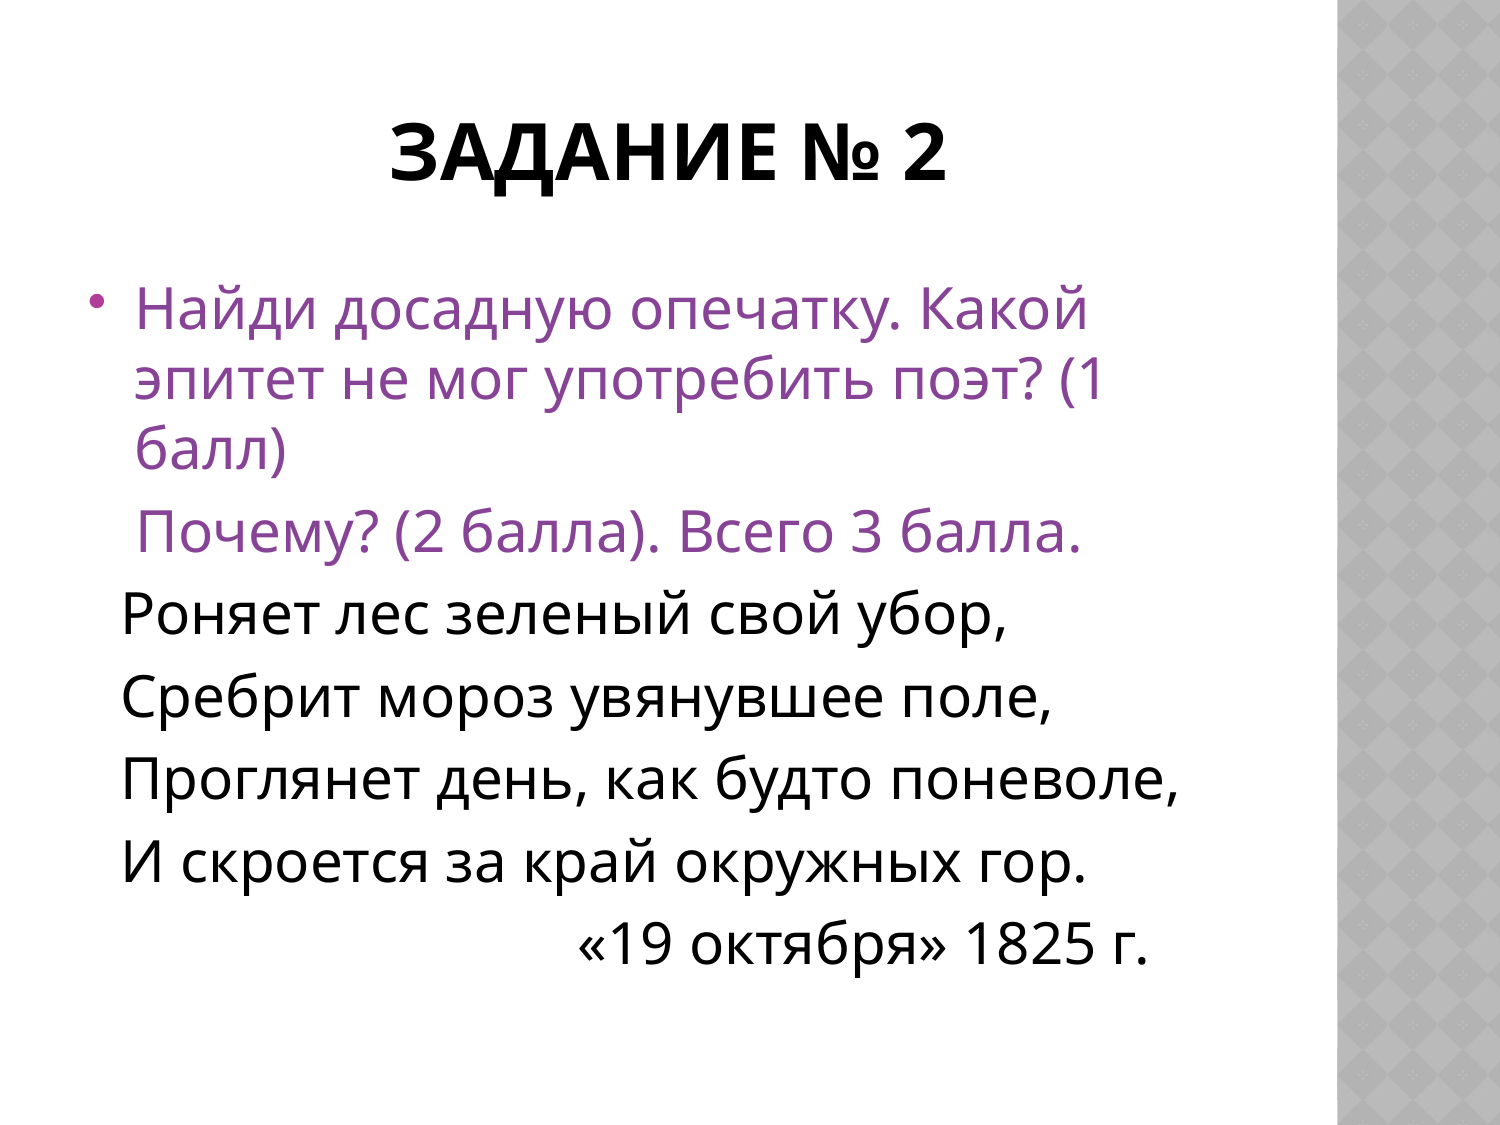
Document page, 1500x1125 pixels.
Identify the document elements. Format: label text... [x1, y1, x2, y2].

list Найди досадную опечатку. Какой эпитет не мог употребить поэт? (1 балл) Почему? (2 балла). Всего 3 балла. Роняет лес зеленый свой убор, Сребрит мороз увянувшее поле, Проглянет день, как будто поневоле, И скроется за край окружных гор. «19 октября» 1825 г. [75, 264, 1263, 1059]
title Задание № 2 [75, 52, 1263, 197]
